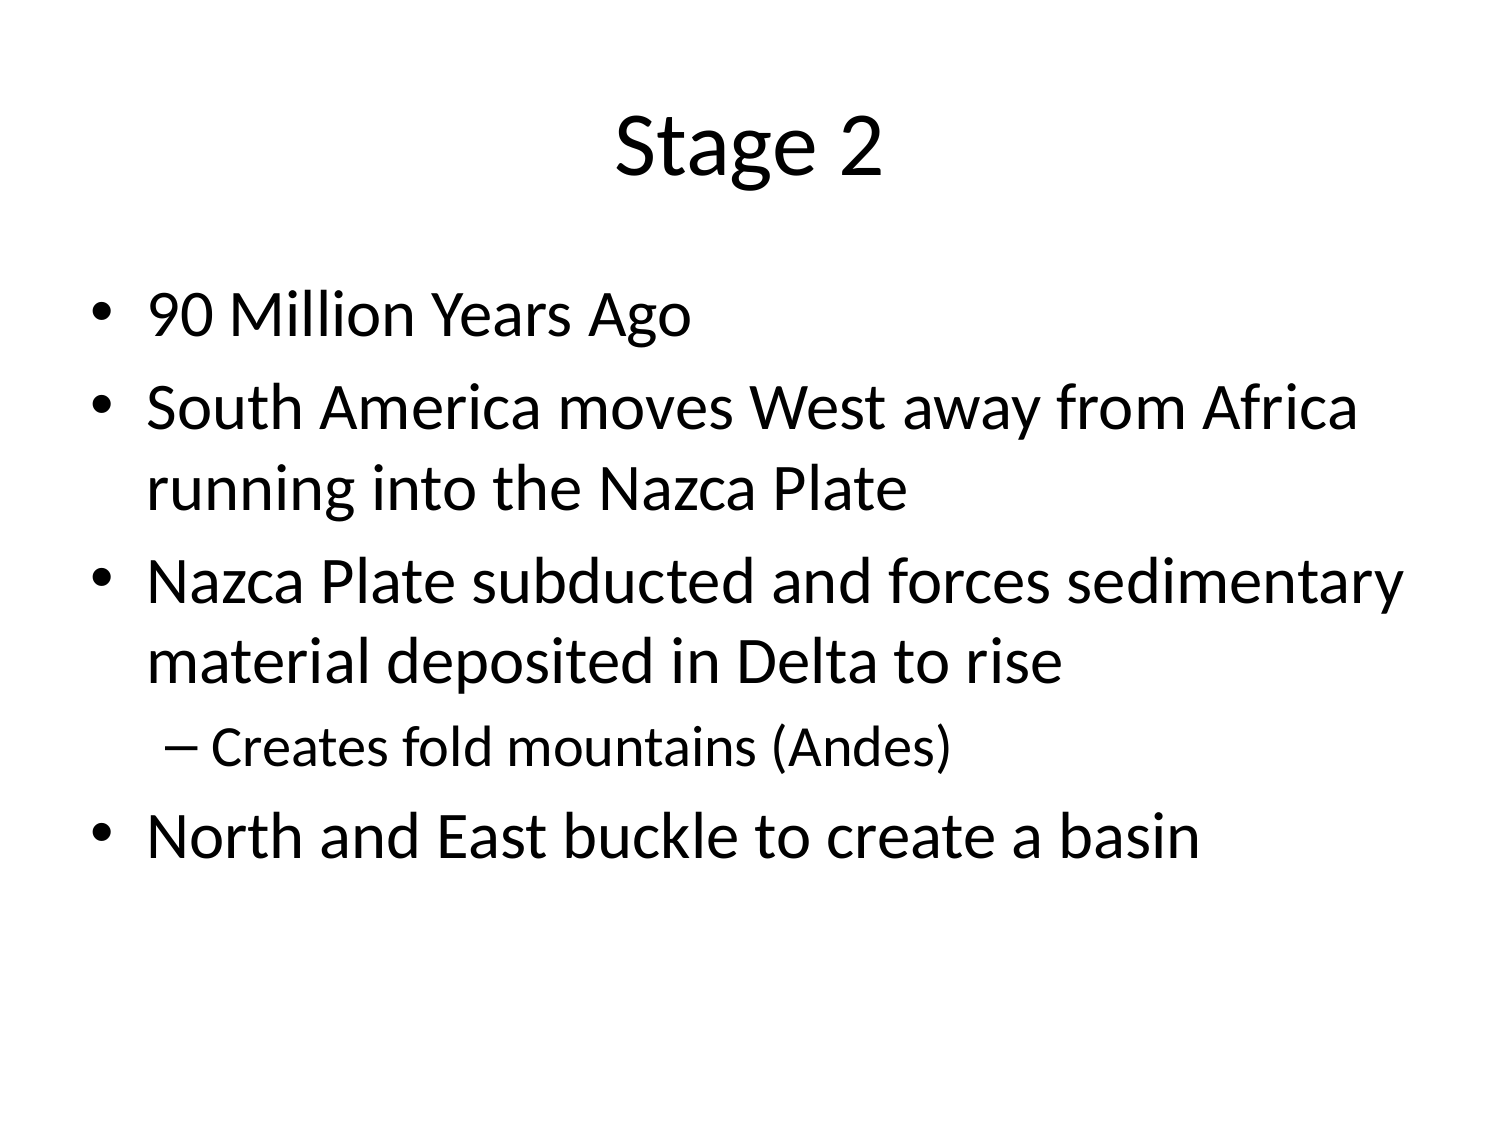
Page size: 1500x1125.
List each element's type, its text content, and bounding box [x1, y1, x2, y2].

title Stage 2 [75, 45, 1425, 233]
list 90 Million Years Ago South America moves West away from Africa running into the Nazca Plate Nazca Plate subducted and forces sedimentary material deposited in Delta to rise Creates fold mountains (Andes) North and East buckle to create a basin [75, 262, 1425, 1005]
